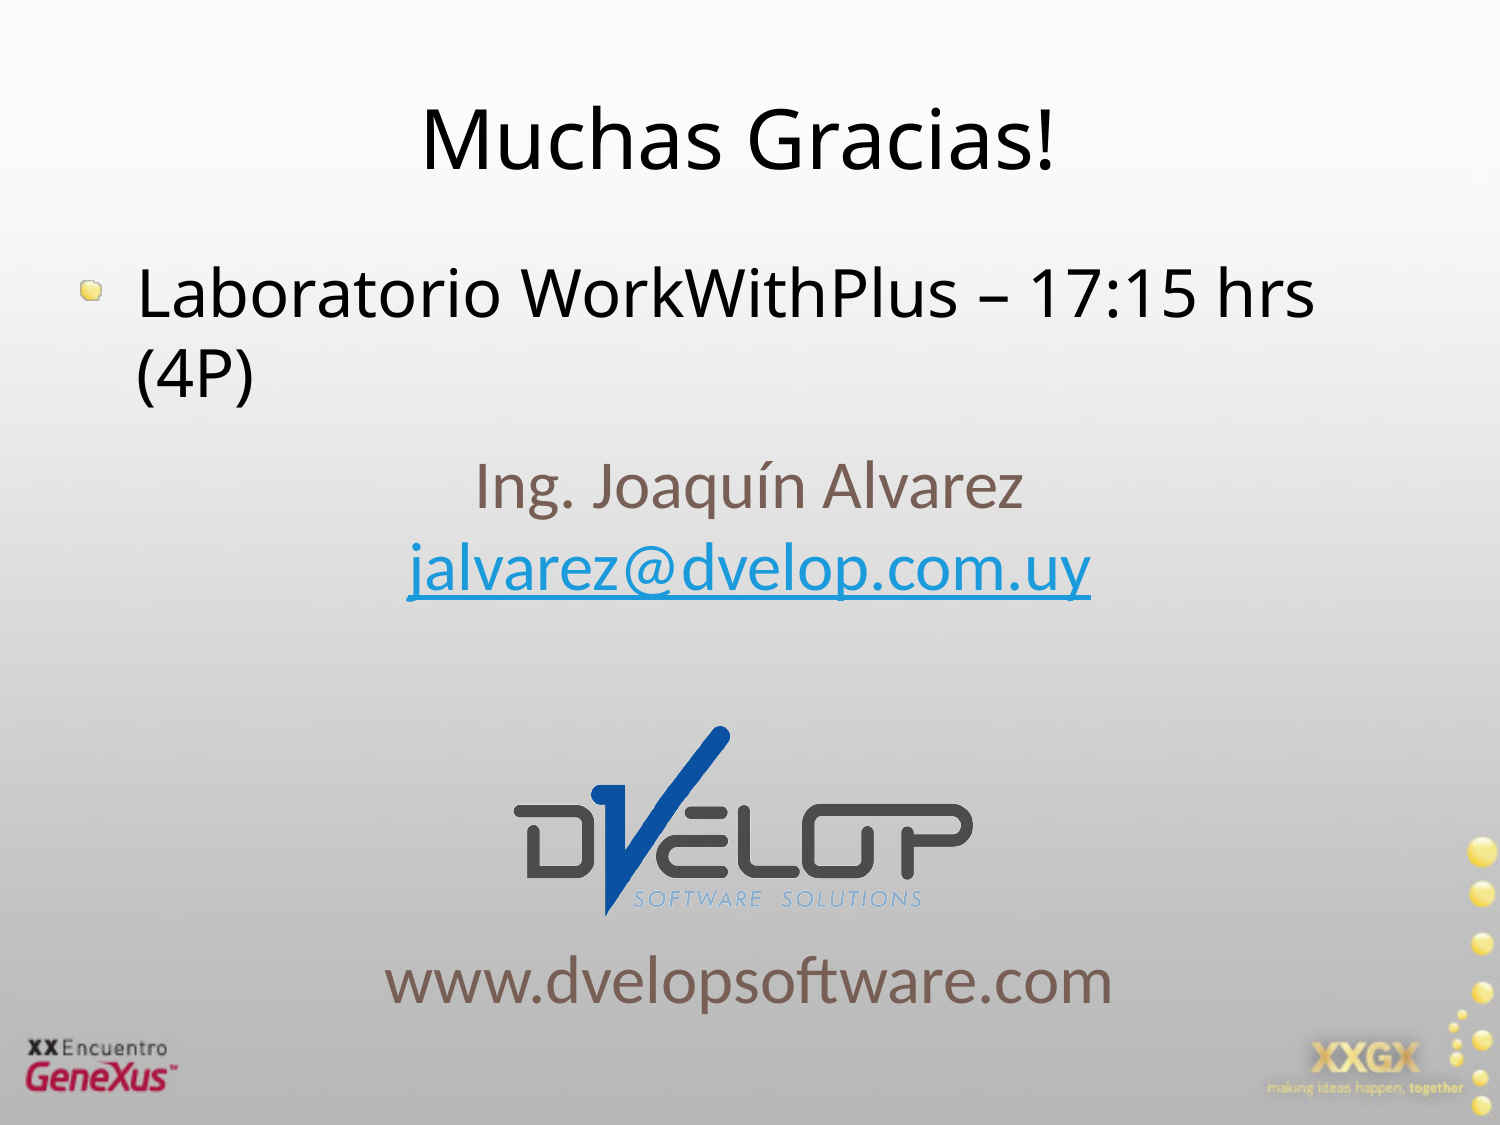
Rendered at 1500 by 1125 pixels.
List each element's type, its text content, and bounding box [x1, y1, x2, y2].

picture [0, 0, 1500, 349]
picture [513, 726, 973, 918]
title Muchas Gracias! [64, 42, 1412, 231]
list Laboratorio WorkWithPlus – 17:15 hrs (4P) [64, 243, 1414, 349]
picture [79, 279, 104, 303]
picture [0, 1025, 1500, 1125]
text_box Ing. Joaquín Alvarez jalvarez@dvelop.com.uy www.dvelopsoftware.com [0, 349, 1500, 1025]
